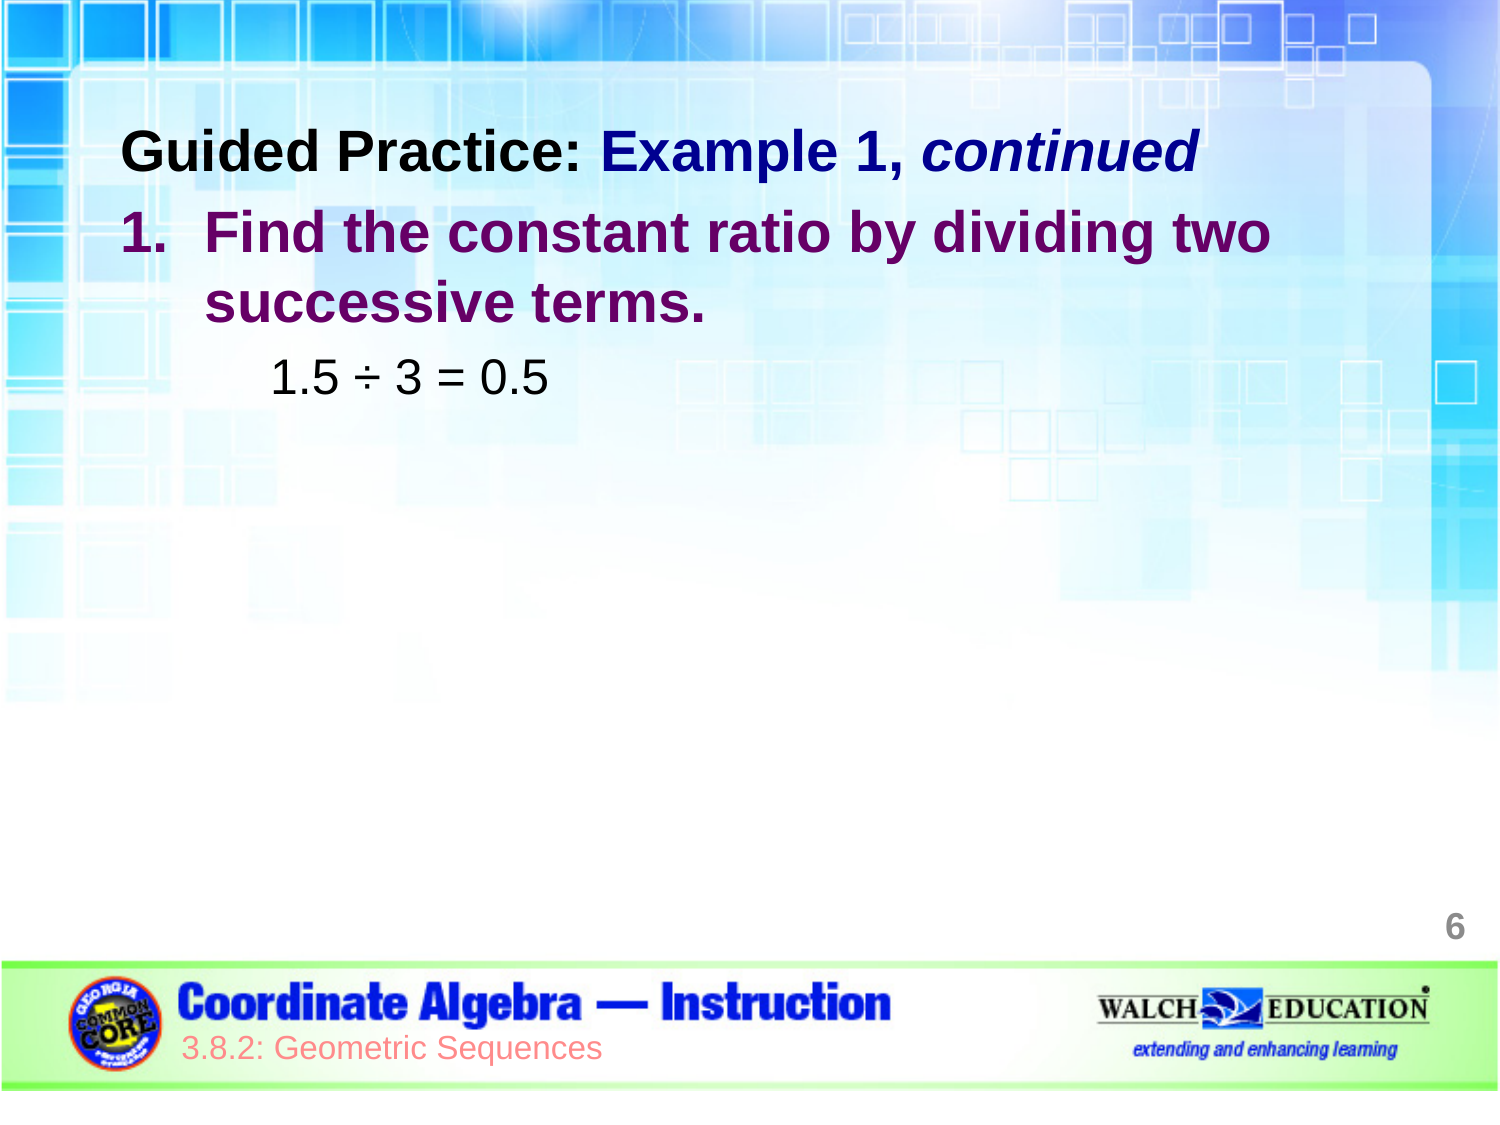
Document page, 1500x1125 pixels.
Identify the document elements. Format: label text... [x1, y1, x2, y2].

picture [1, 0, 1500, 1091]
slide_number 6 [1361, 901, 1481, 949]
subtitle Guided Practice: Example 1, continued Find the constant ratio by dividing two successive terms. 1.5 ÷ 3 = 0.5 [105, 105, 1393, 925]
footer 3.8.2: Geometric Sequences [166, 1024, 1080, 1069]
